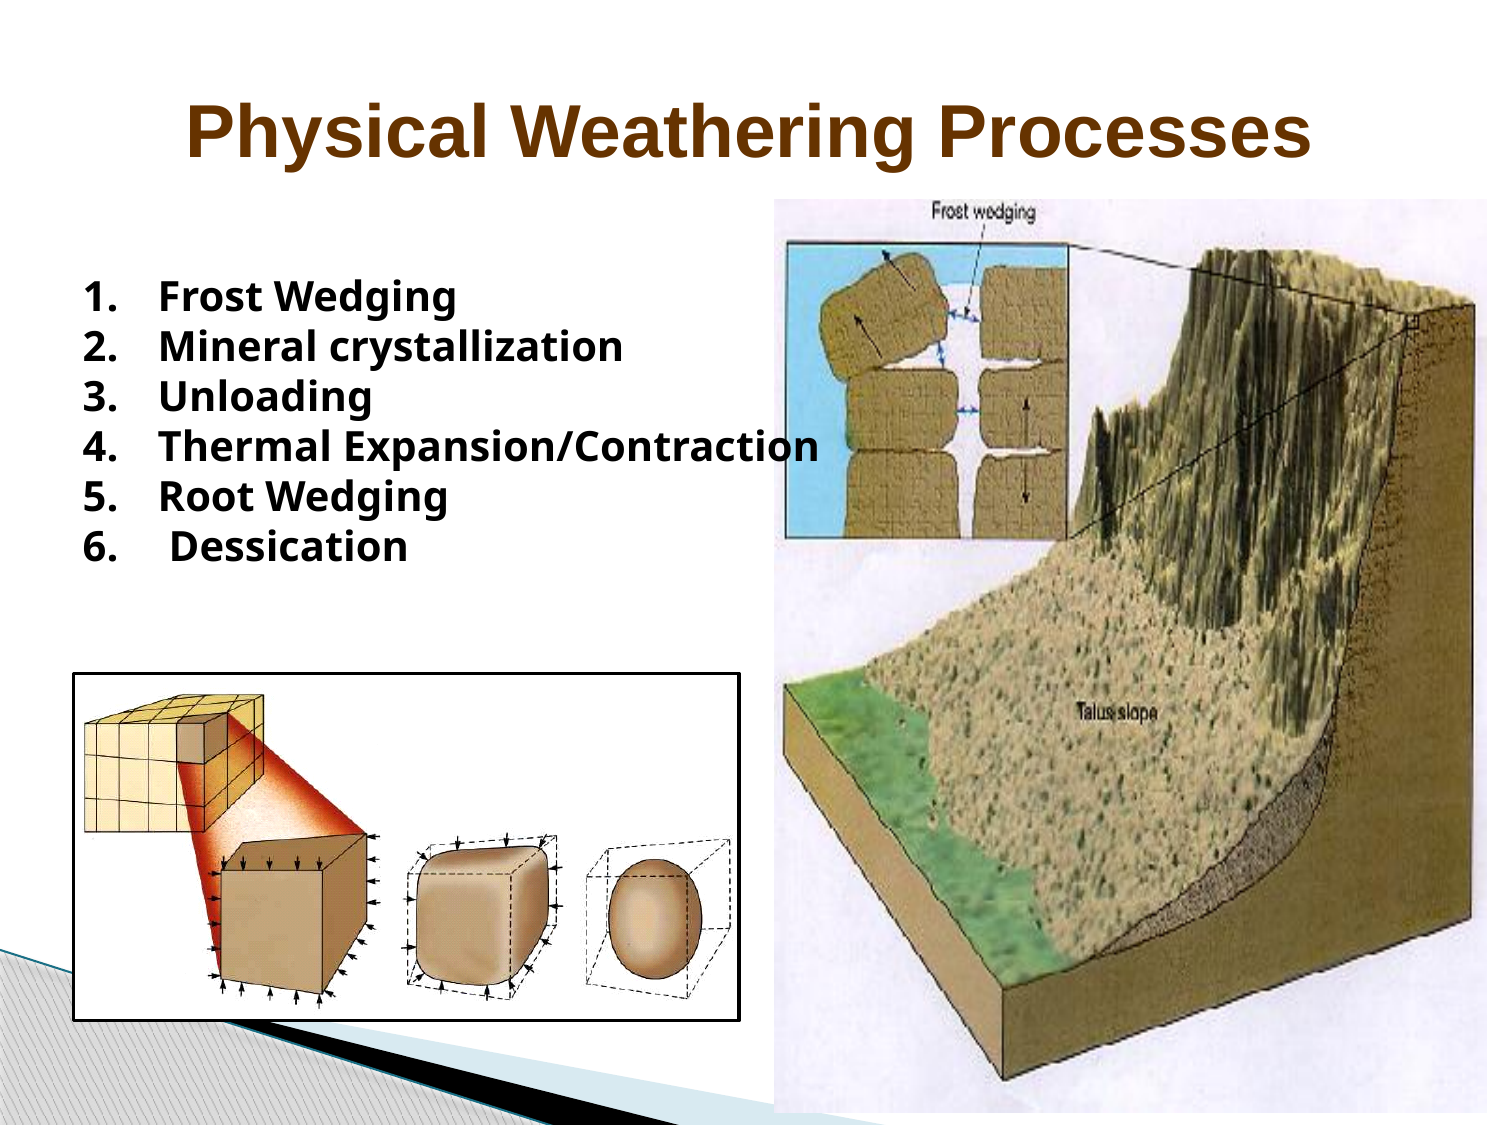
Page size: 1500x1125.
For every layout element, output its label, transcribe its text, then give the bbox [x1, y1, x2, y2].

text_box Frost Wedging Mineral crystallization Unloading Thermal Expansion/Contraction Root Wedging Dessication [68, 262, 768, 578]
text_box Physical Weathering Processes [74, 74, 1425, 180]
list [774, 199, 1488, 1113]
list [74, 674, 738, 1020]
